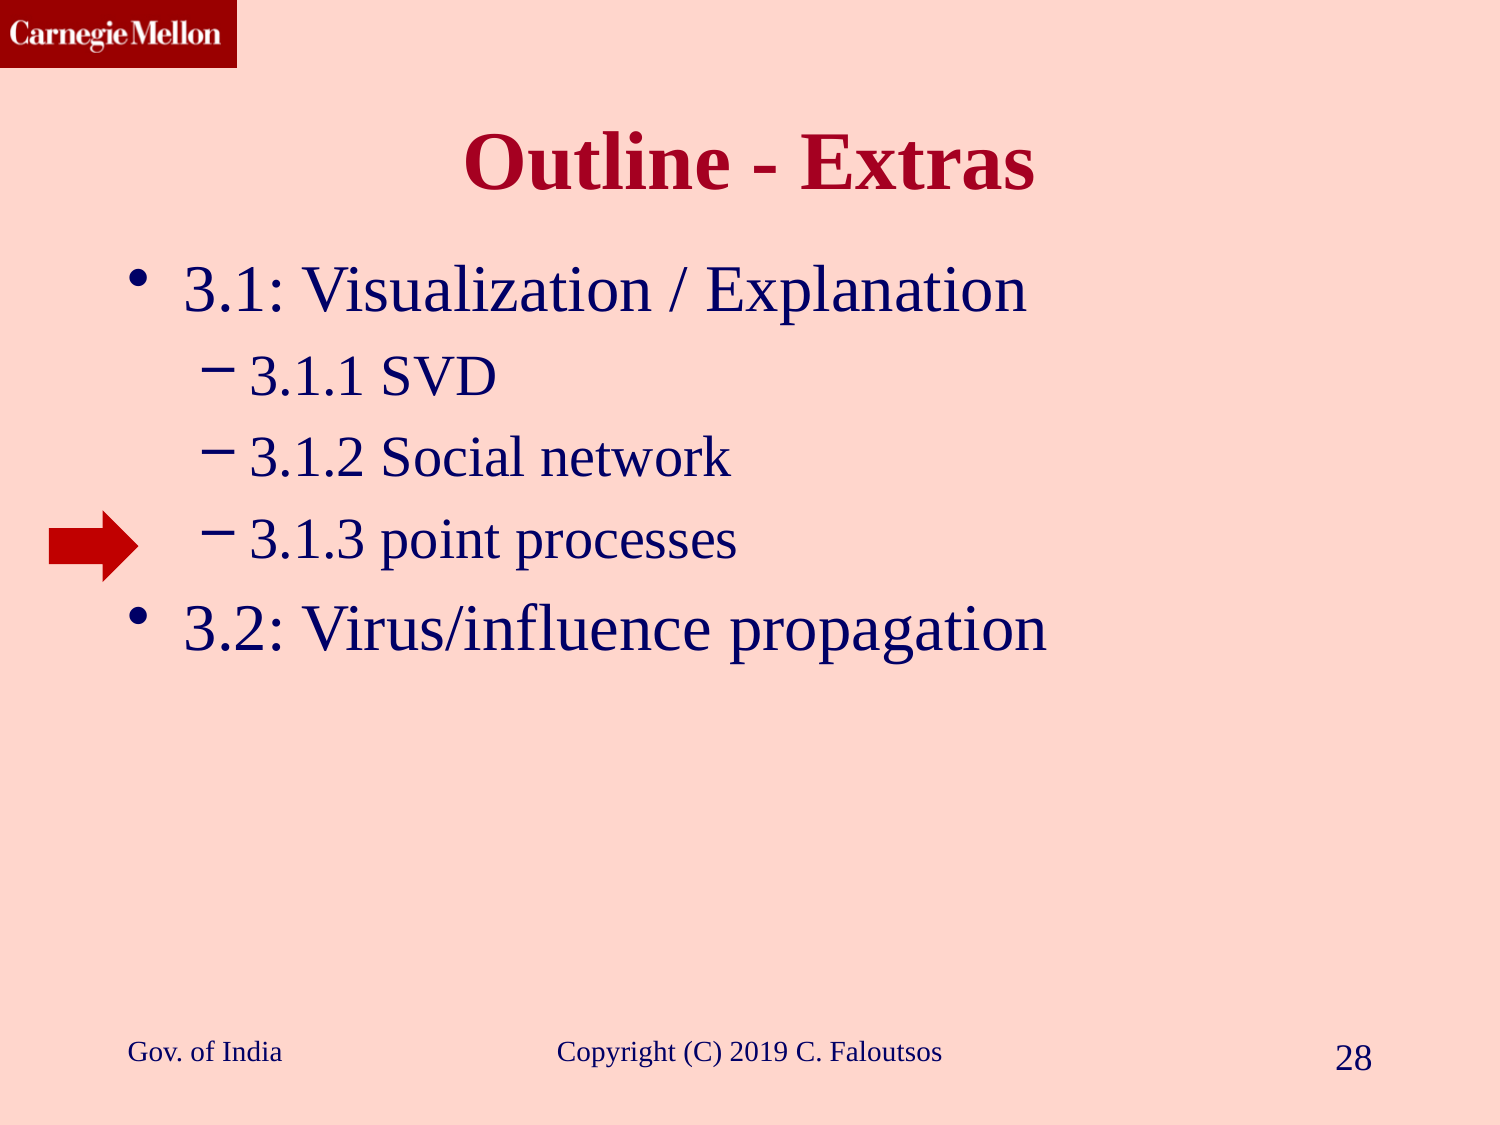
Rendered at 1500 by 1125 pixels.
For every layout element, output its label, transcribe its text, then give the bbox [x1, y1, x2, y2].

footer Copyright (C) 2019 C. Faloutsos [512, 1024, 988, 1101]
picture [0, 0, 237, 68]
slide_number 28 [1074, 1024, 1388, 1101]
slide_number Gov. of India [112, 1024, 426, 1101]
text_box [48, 510, 139, 583]
list 3.1: Visualization / Explanation 3.1.1 SVD 3.1.2 Social network 3.1.3 point processes 3.2: Virus/influence propagation [112, 237, 1388, 1001]
title Outline - Extras [112, 99, 1388, 213]
